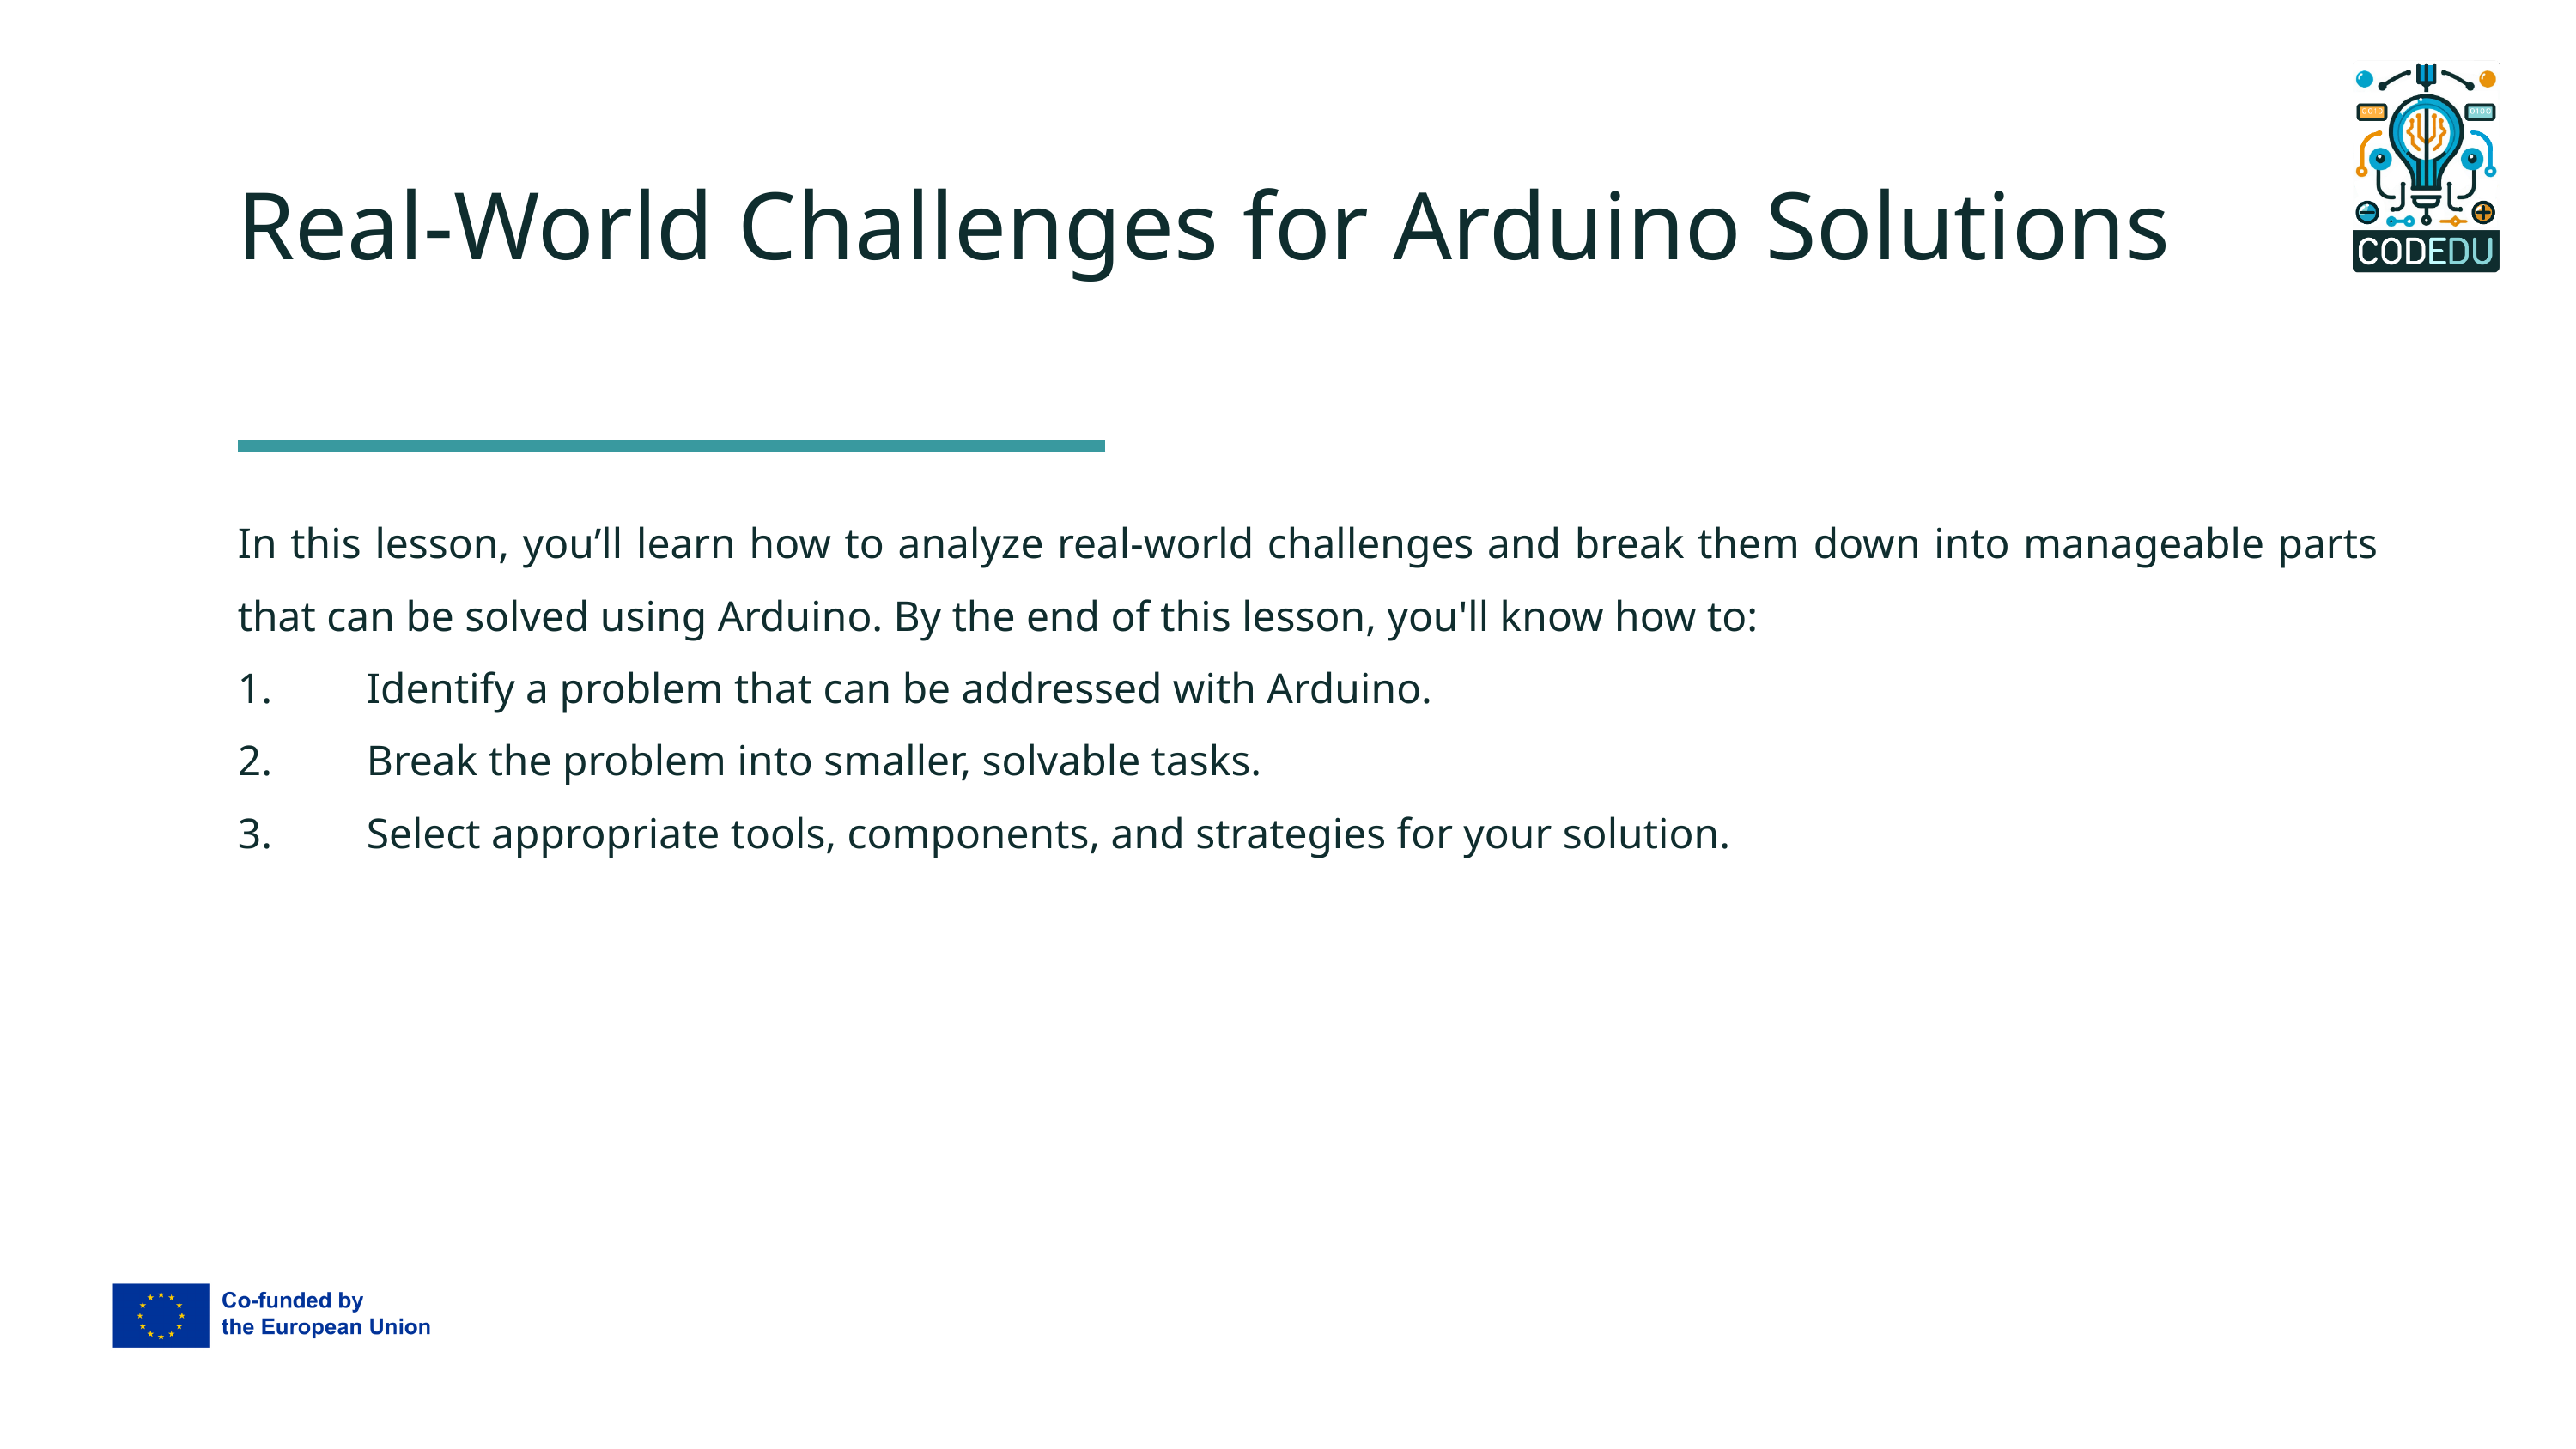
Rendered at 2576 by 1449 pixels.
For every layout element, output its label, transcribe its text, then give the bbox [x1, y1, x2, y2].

text_box [107, 1278, 443, 1353]
text_box Real-World Challenges for Arduino Solutions [237, 155, 2217, 278]
text_box In this lesson, you’ll learn how to analyze real-world challenges and break them down into manageable parts that can be solved using Arduino. By the end of this lesson, you'll know how to: 1. Identify a problem that can be addressed with Arduino. 2. Break the problem into smaller, solvable tasks. 3. Select appropriate tools, components, and strategies for your solution. [237, 494, 2382, 1002]
picture [2221, 0, 2576, 395]
